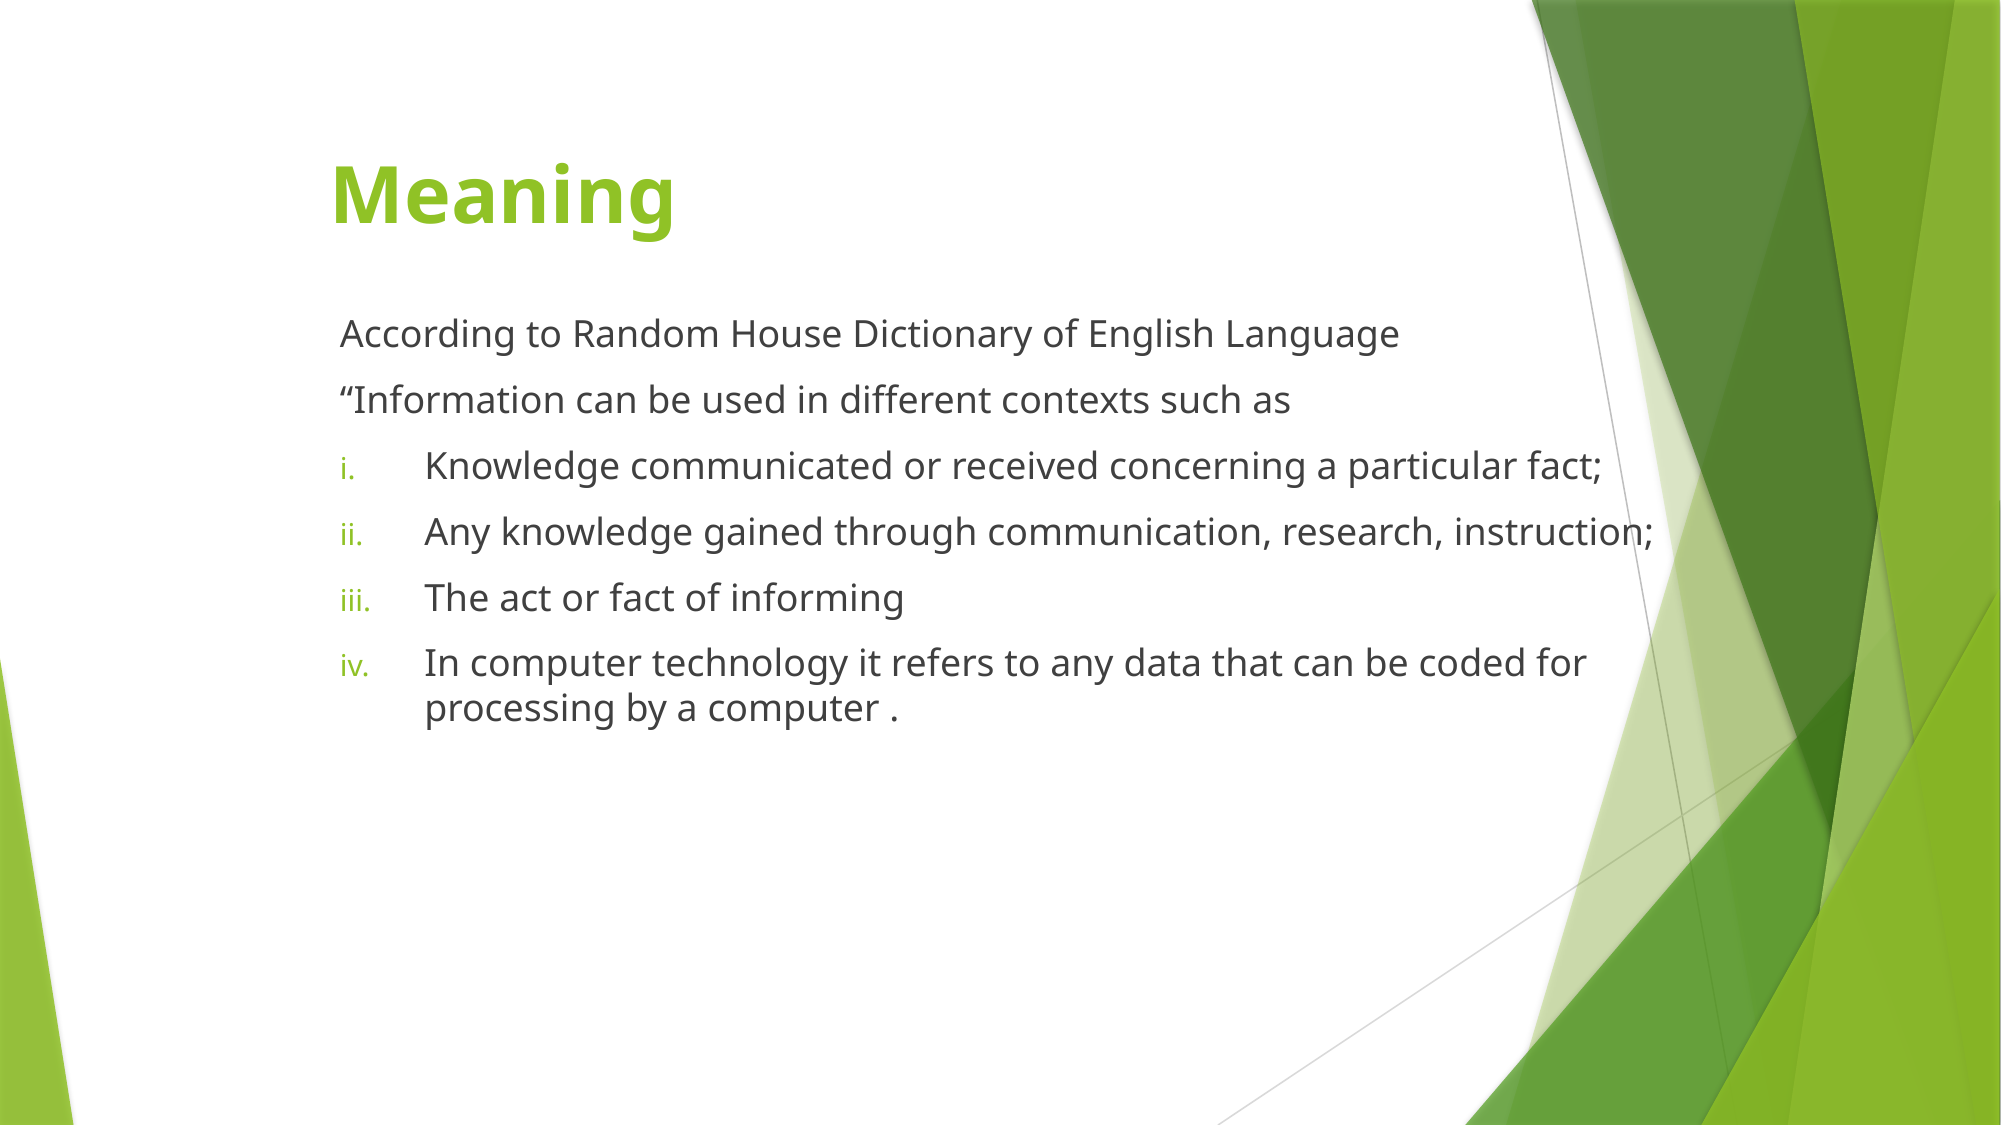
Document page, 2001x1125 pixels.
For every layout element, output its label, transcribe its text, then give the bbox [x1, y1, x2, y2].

title Meaning [314, 137, 1665, 313]
list According to Random House Dictionary of English Language “Information can be used in different contexts such as Knowledge communicated or received concerning a particular fact; Any knowledge gained through communication, research, instruction; The act or fact of informing In computer technology it refers to any data that can be coded for processing by a computer . [324, 302, 1675, 1079]
